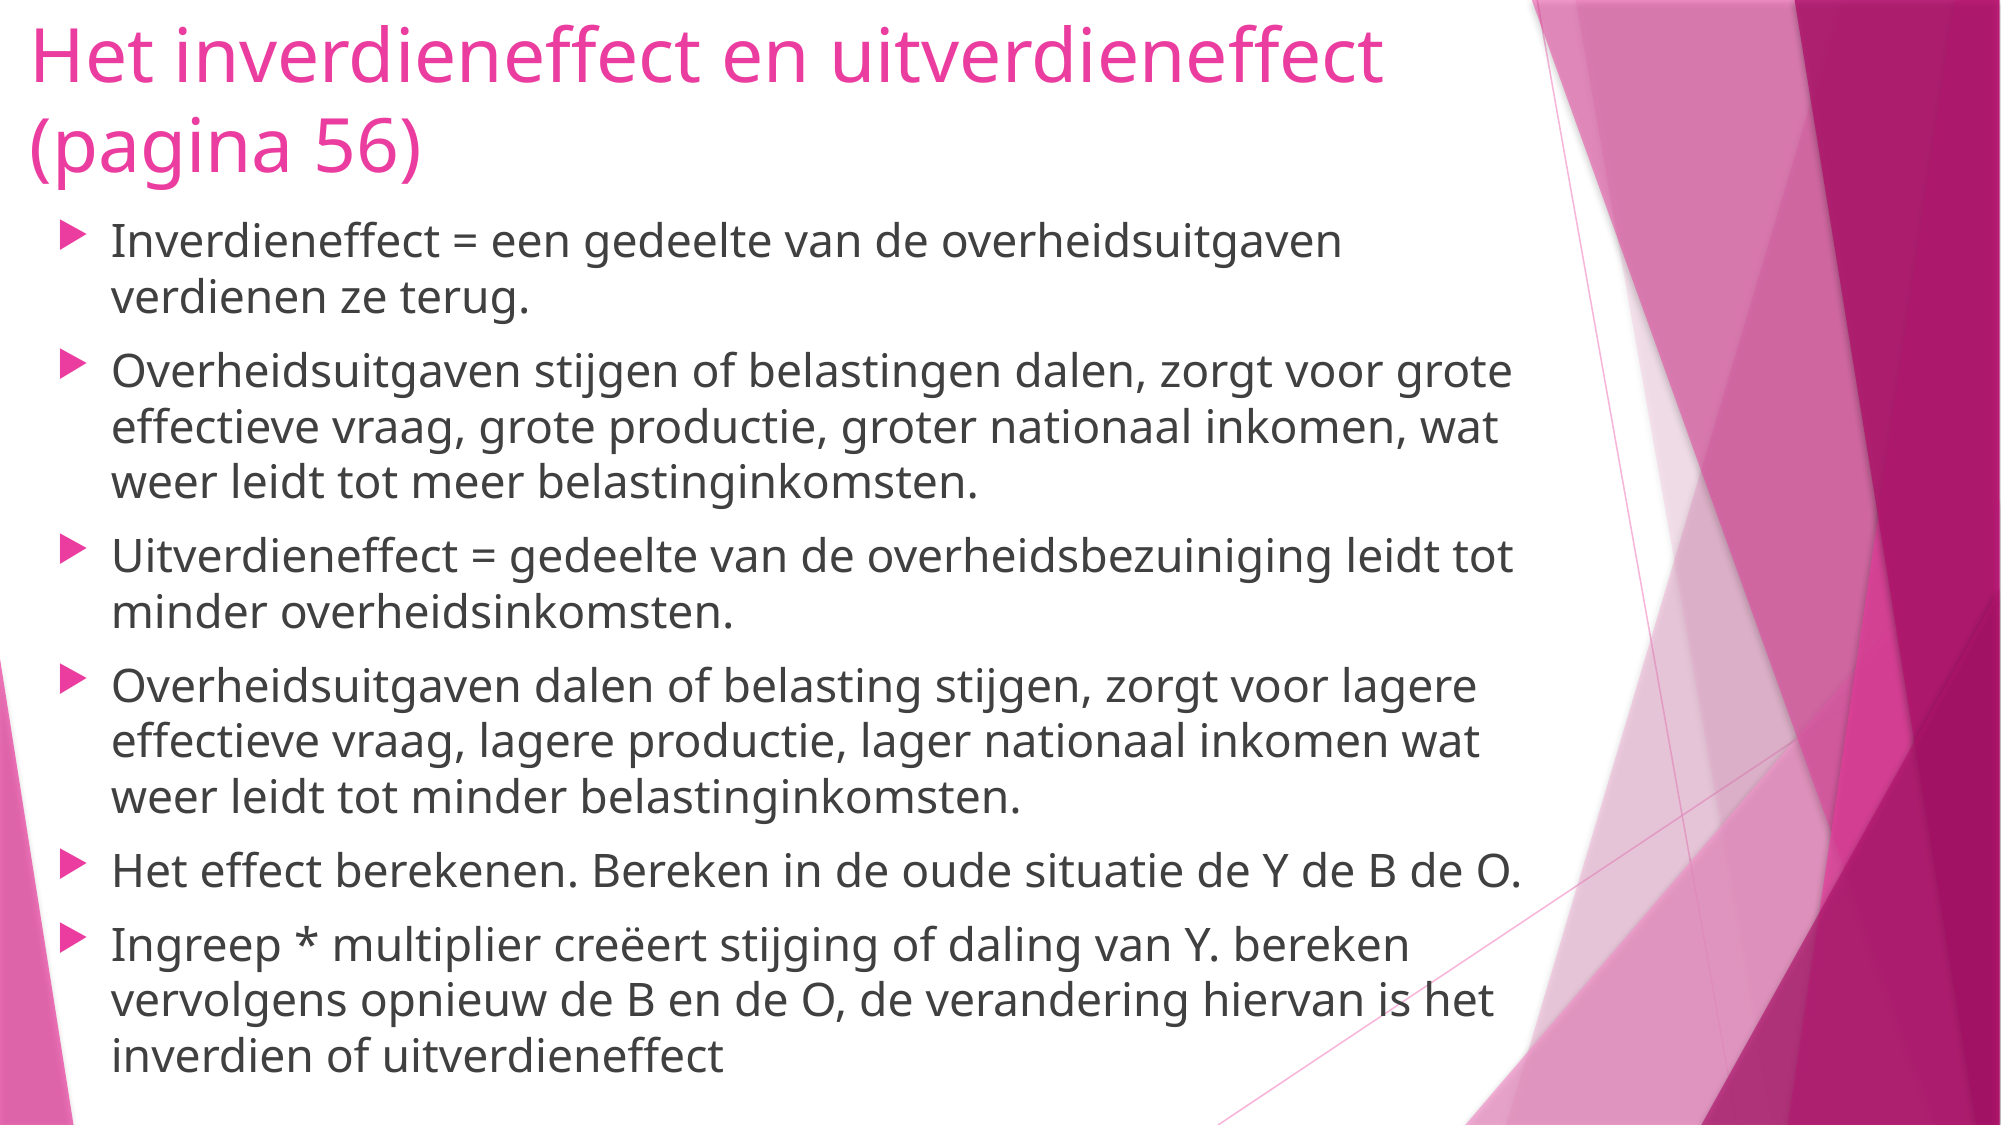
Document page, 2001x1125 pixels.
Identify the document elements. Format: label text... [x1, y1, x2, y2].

list Inverdieneffect = een gedeelte van de overheidsuitgaven verdienen ze terug. Overheidsuitgaven stijgen of belastingen dalen, zorgt voor grote effectieve vraag, grote productie, groter nationaal inkomen, wat weer leidt tot meer belastinginkomsten. Uitverdieneffect = gedeelte van de overheidsbezuiniging leidt tot minder overheidsinkomsten. Overheidsuitgaven dalen of belasting stijgen, zorgt voor lagere effectieve vraag, lagere productie, lager nationaal inkomen wat weer leidt tot minder belastinginkomsten. Het effect berekenen. Bereken in de oude situatie de Y de B de O. Ingreep * multiplier creëert stijging of daling van Y. bereken vervolgens opnieuw de B en de O, de verandering hiervan is het inverdien of uitverdieneffect [41, 204, 1584, 1109]
title Het inverdieneffect en uitverdieneffect (pagina 56) [14, 0, 1522, 317]
